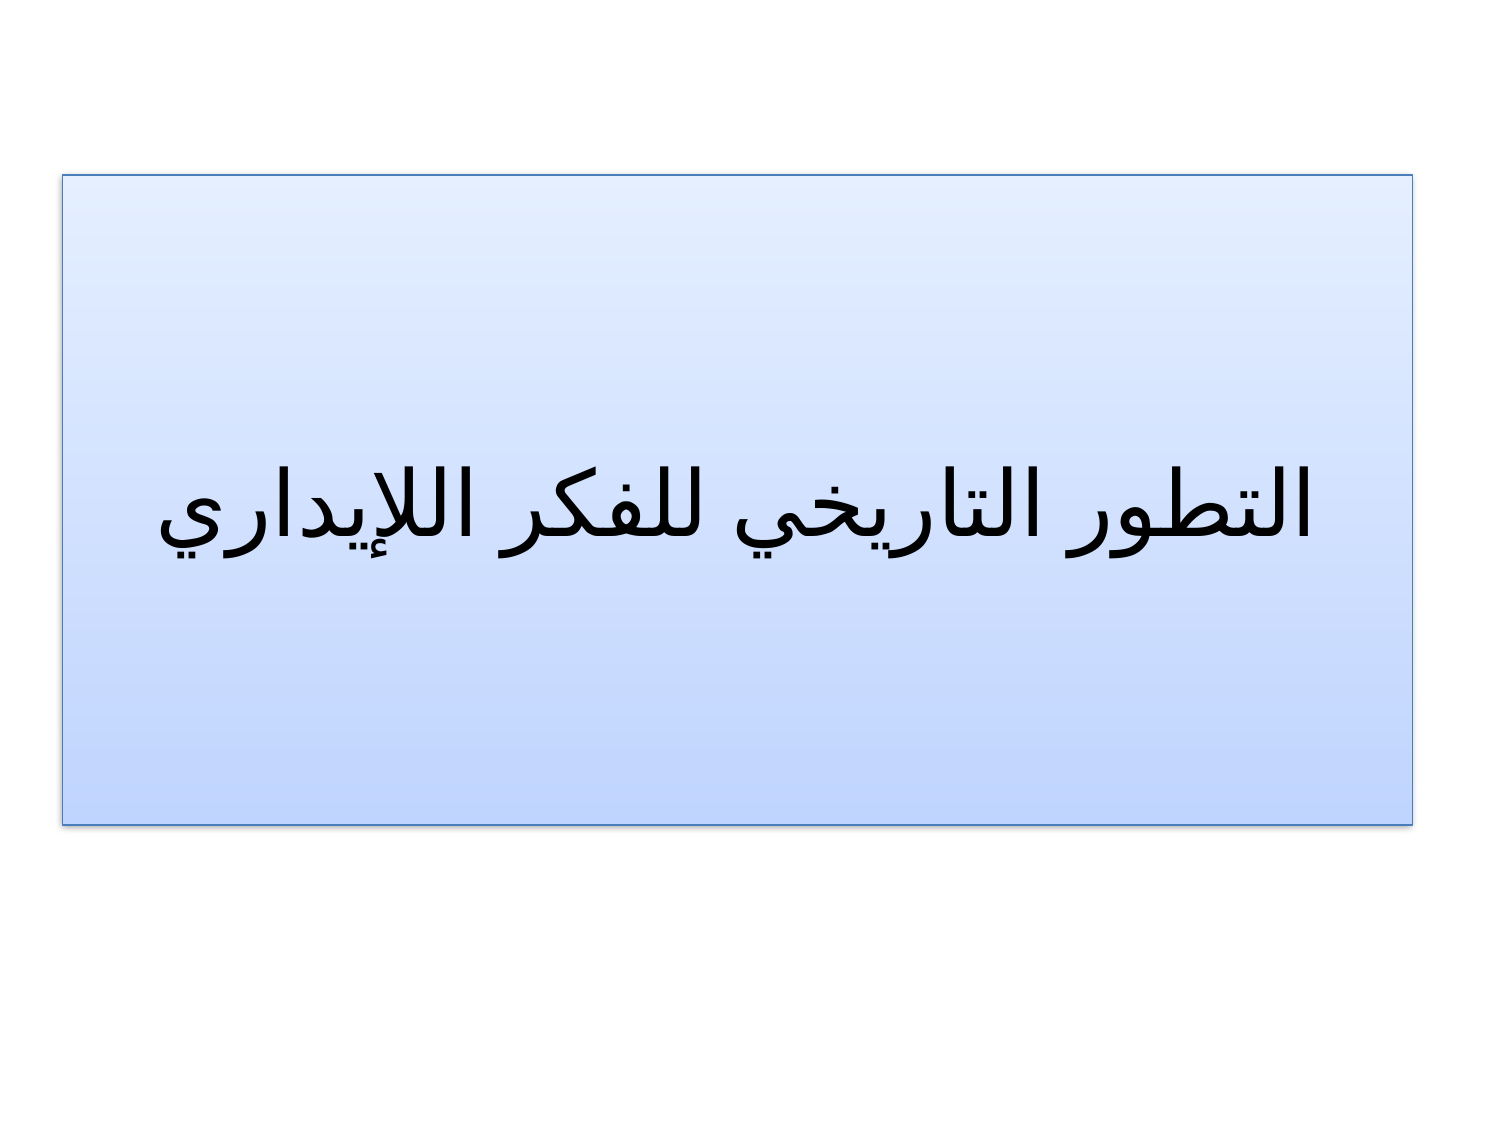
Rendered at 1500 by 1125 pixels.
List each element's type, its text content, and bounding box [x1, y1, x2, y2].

title التطور التاريخي للفكر اللإيداري [62, 174, 1413, 826]
